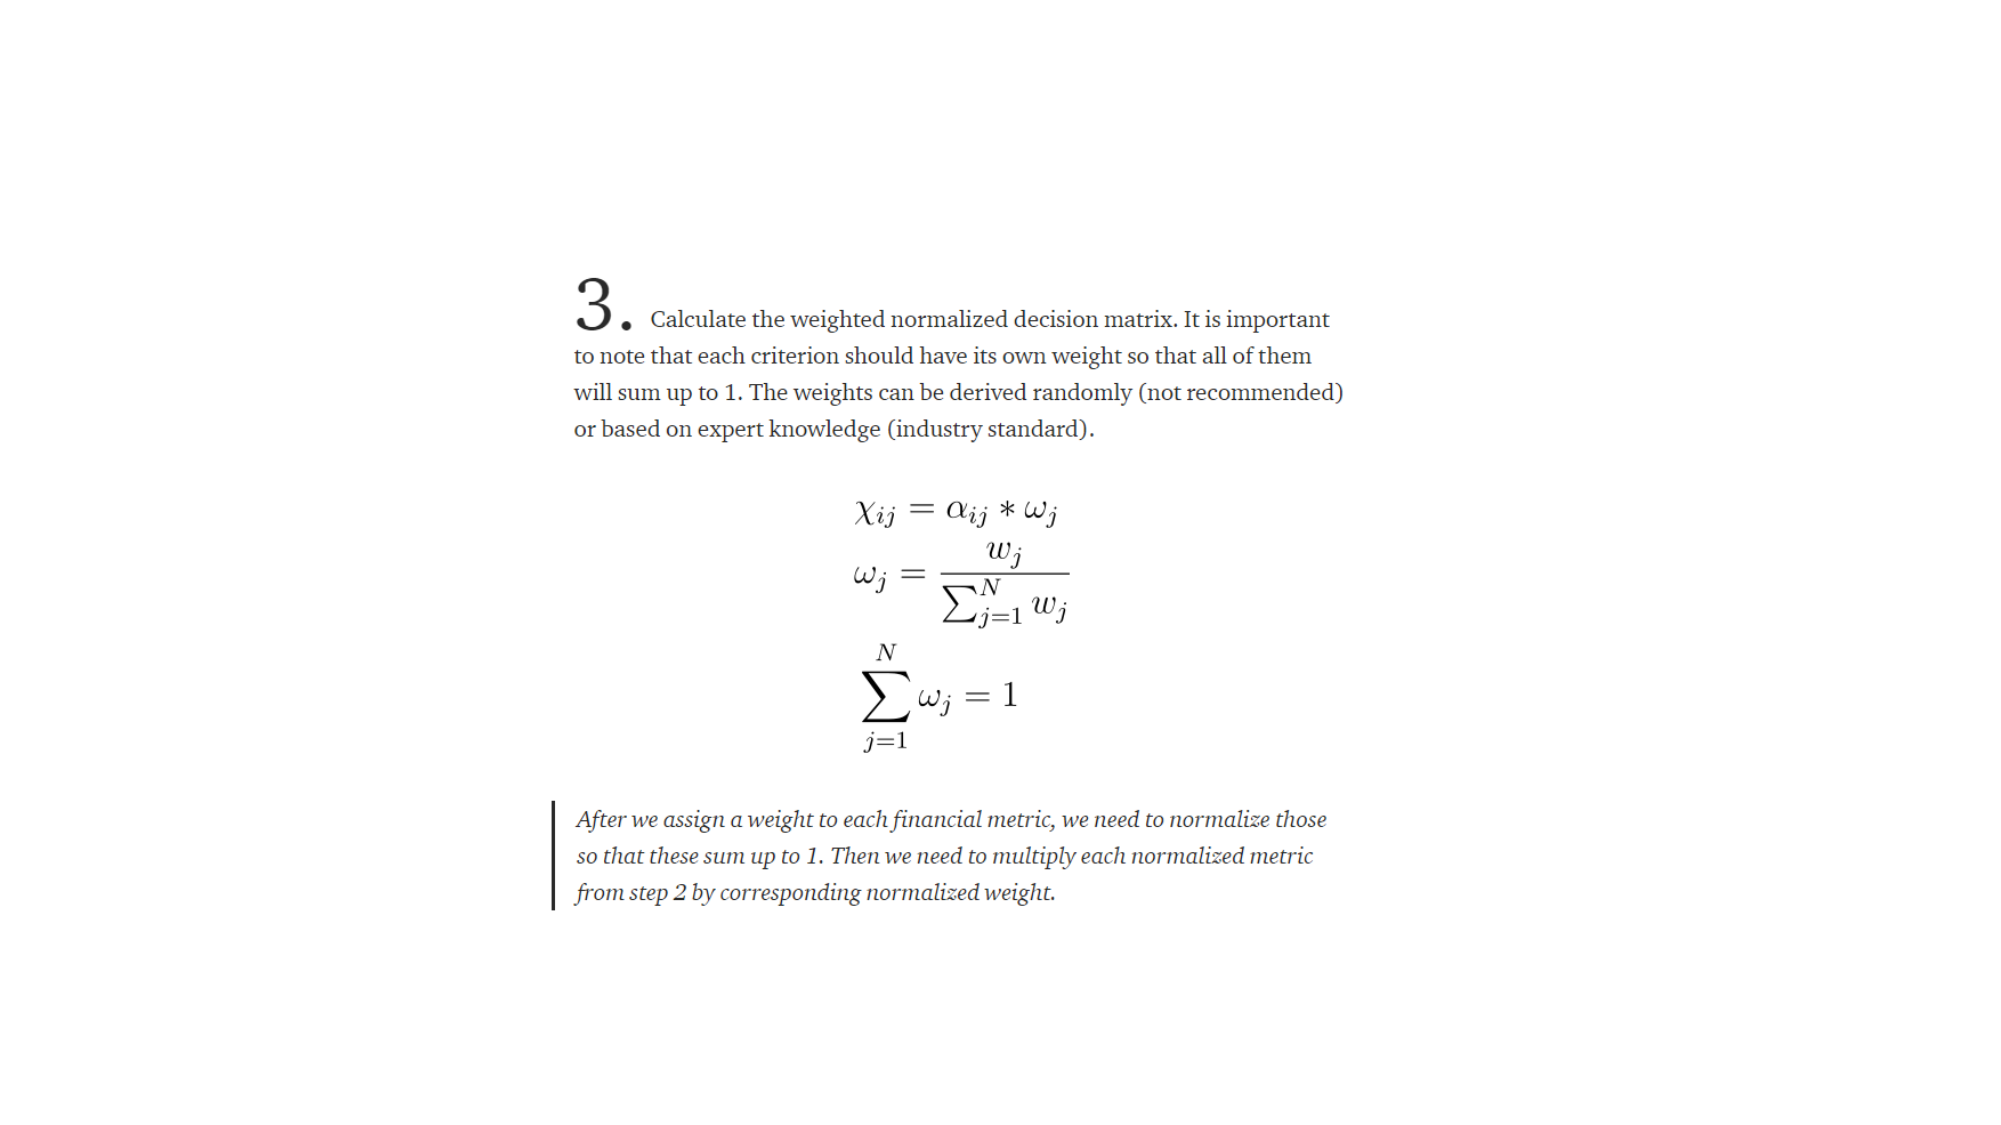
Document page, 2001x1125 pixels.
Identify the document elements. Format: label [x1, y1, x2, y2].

list [522, 270, 1452, 923]
